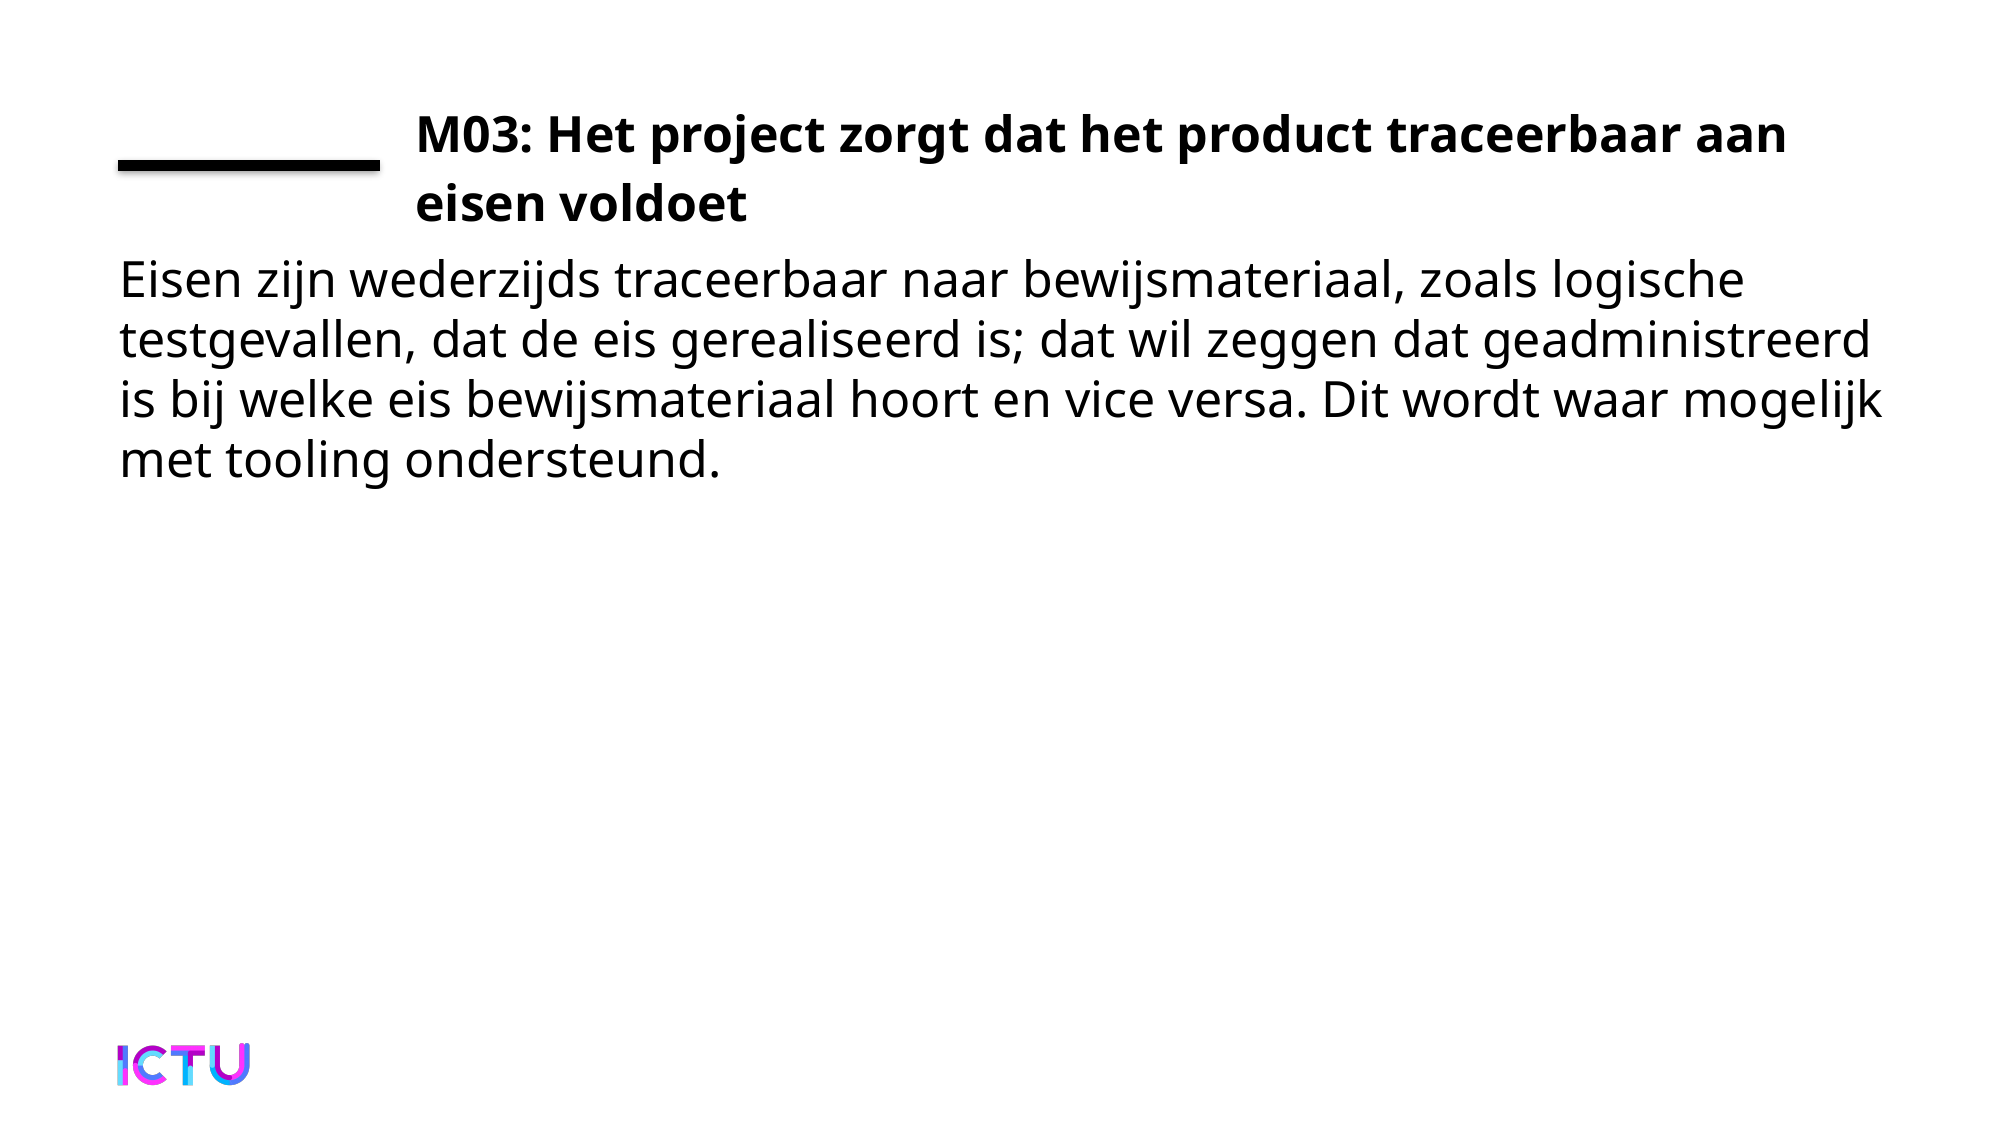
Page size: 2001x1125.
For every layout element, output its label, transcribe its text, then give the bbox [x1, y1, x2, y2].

picture [78, 1006, 289, 1125]
title M03: Het project zorgt dat het product traceerbaar aan eisen voldoet [415, 94, 1916, 212]
text_box Eisen zijn wederzijds traceerbaar naar bewijsmateriaal, zoals logische testgevallen, dat de eis gerealiseerd is; dat wil zeggen dat geadministreerd is bij welke eis bewijsmateriaal hoort en vice versa. Dit wordt waar mogelijk met tooling ondersteund. [104, 239, 1905, 495]
